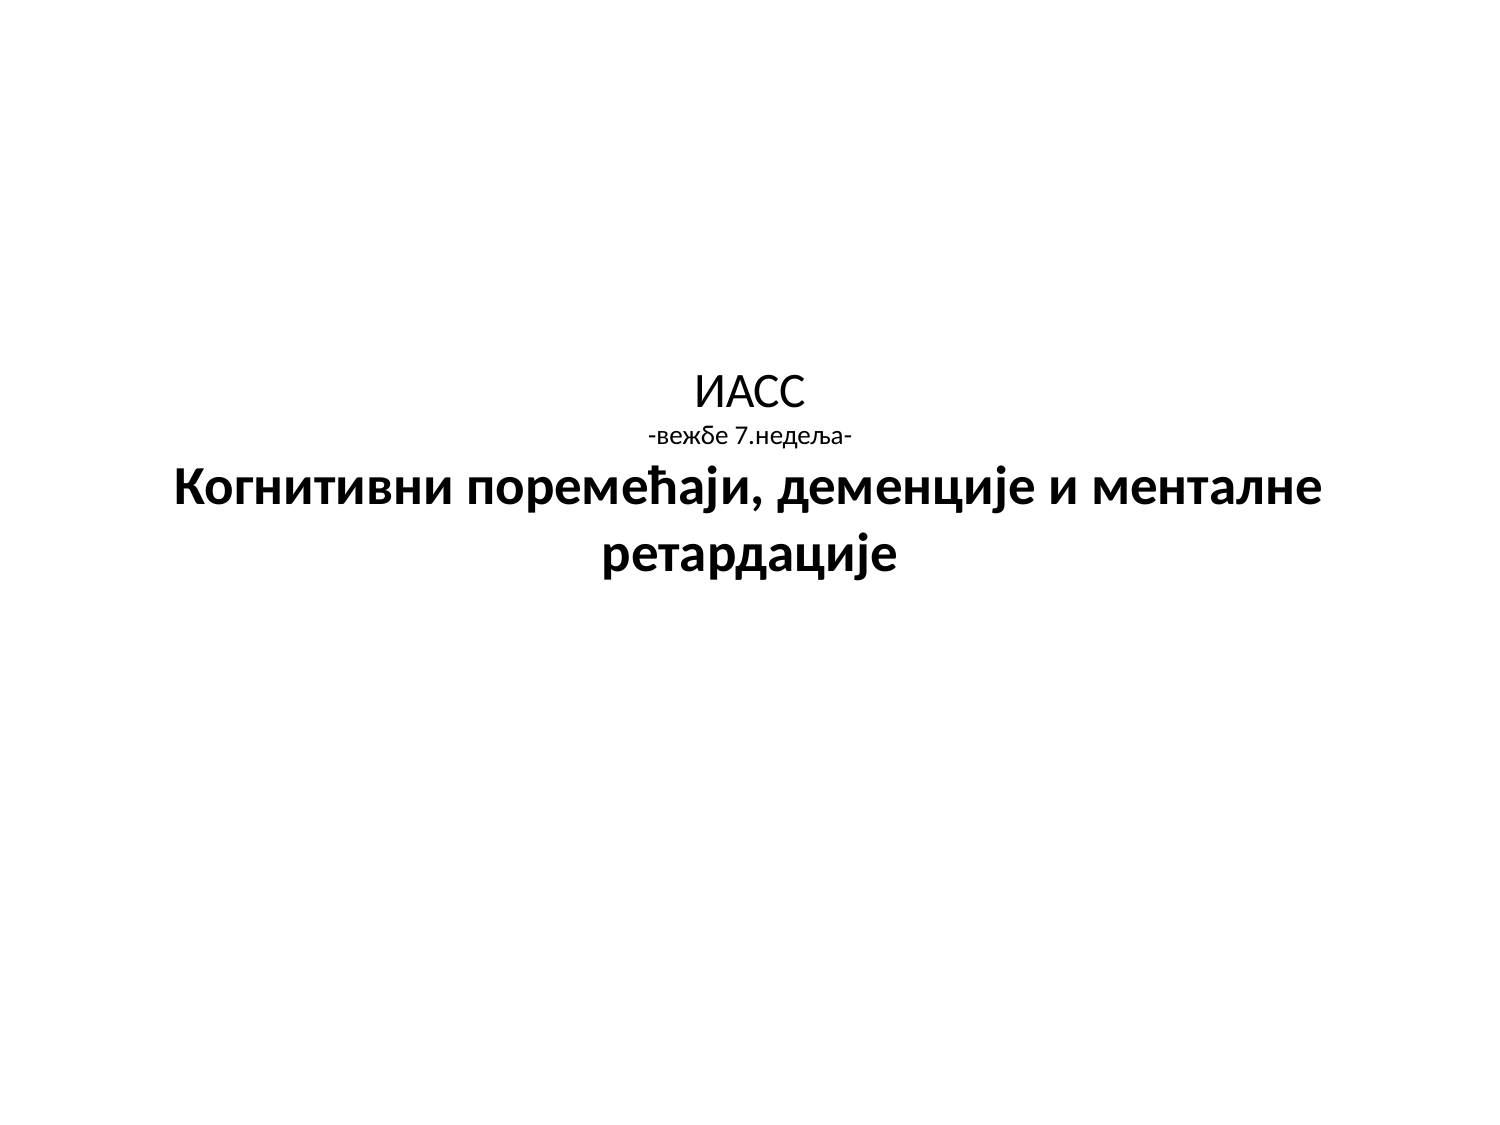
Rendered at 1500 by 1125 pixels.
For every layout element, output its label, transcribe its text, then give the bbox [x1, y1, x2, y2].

title ИАСС -вежбе 7.недеља- Когнитивни поремећаји, деменције и менталне ретардације [112, 349, 1388, 591]
